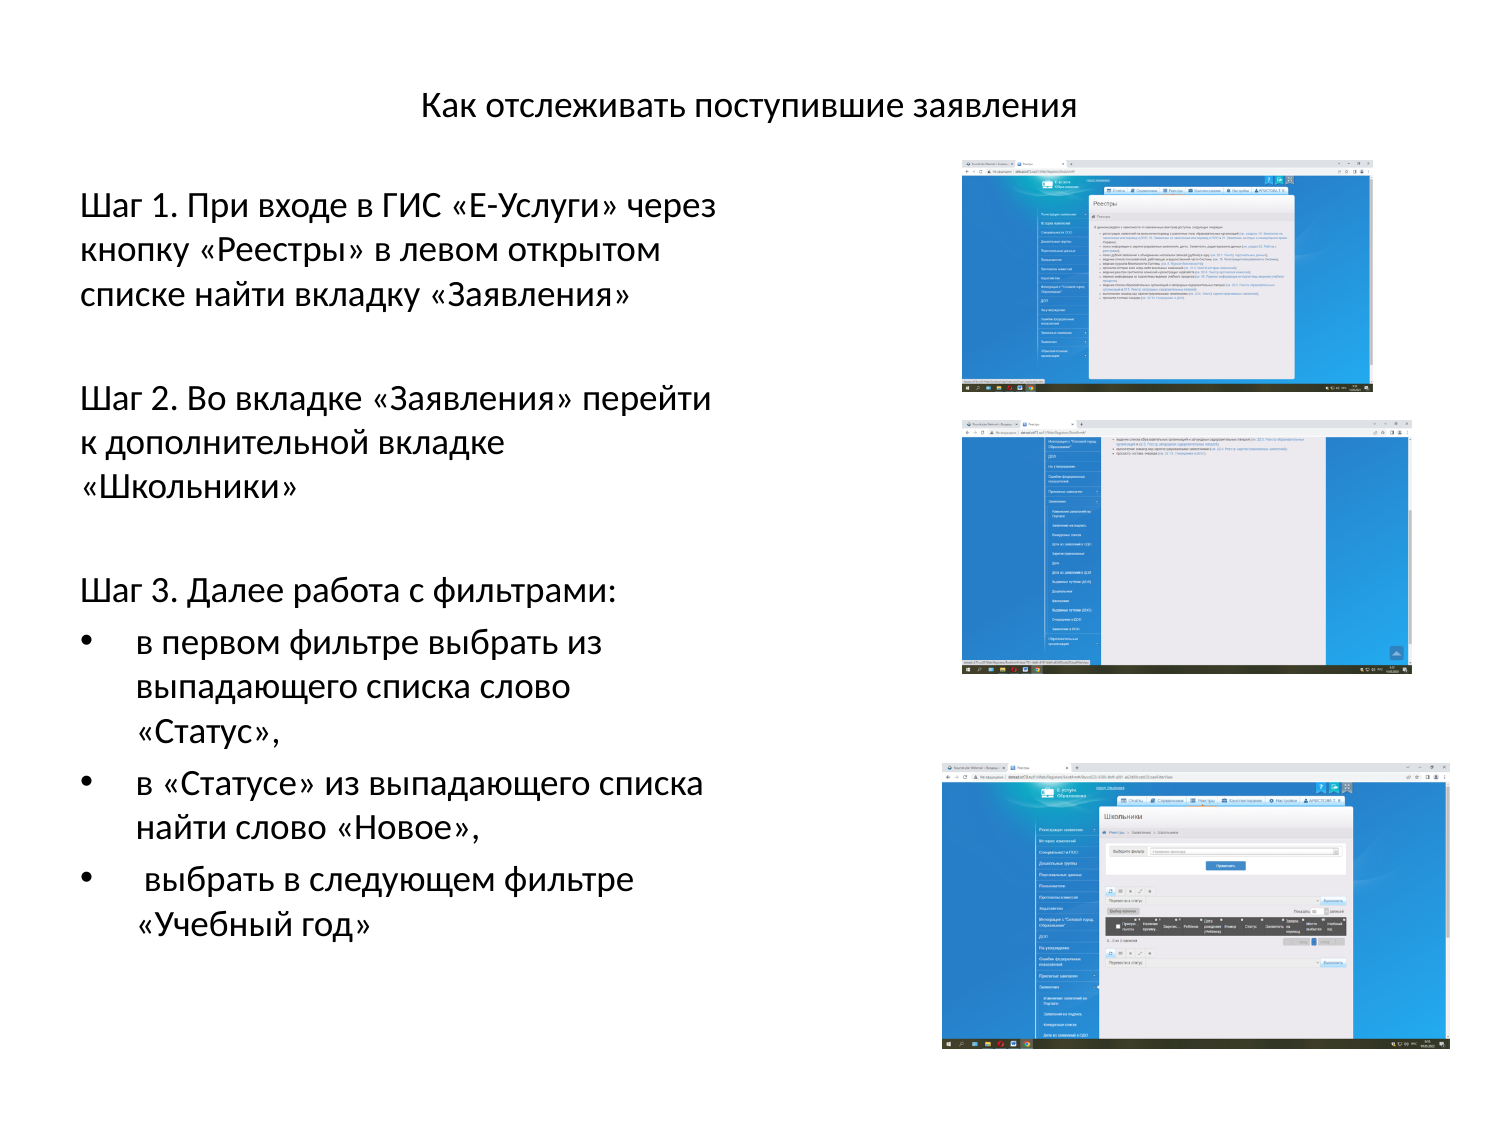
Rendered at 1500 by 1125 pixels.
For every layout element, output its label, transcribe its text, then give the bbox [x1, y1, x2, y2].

picture [941, 762, 1450, 1050]
list Шаг 1. При входе в ГИС «Е-Услуги» через кнопку «Реестры» в левом открытом списке найти вкладку «Заявления» Шаг 2. Во вкладке «Заявления» перейти к дополнительной вкладке «Школьники» Шаг 3. Далее работа с фильтрами: в первом фильтре выбрать из выпадающего списка слово «Статус», в «Статусе» из выпадающего списка найти слово «Новое», выбрать в следующем фильтре «Учебный год» [64, 172, 738, 1005]
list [961, 160, 1373, 393]
picture [962, 420, 1413, 674]
title Как отслеживать поступившие заявления [75, 45, 1425, 161]
